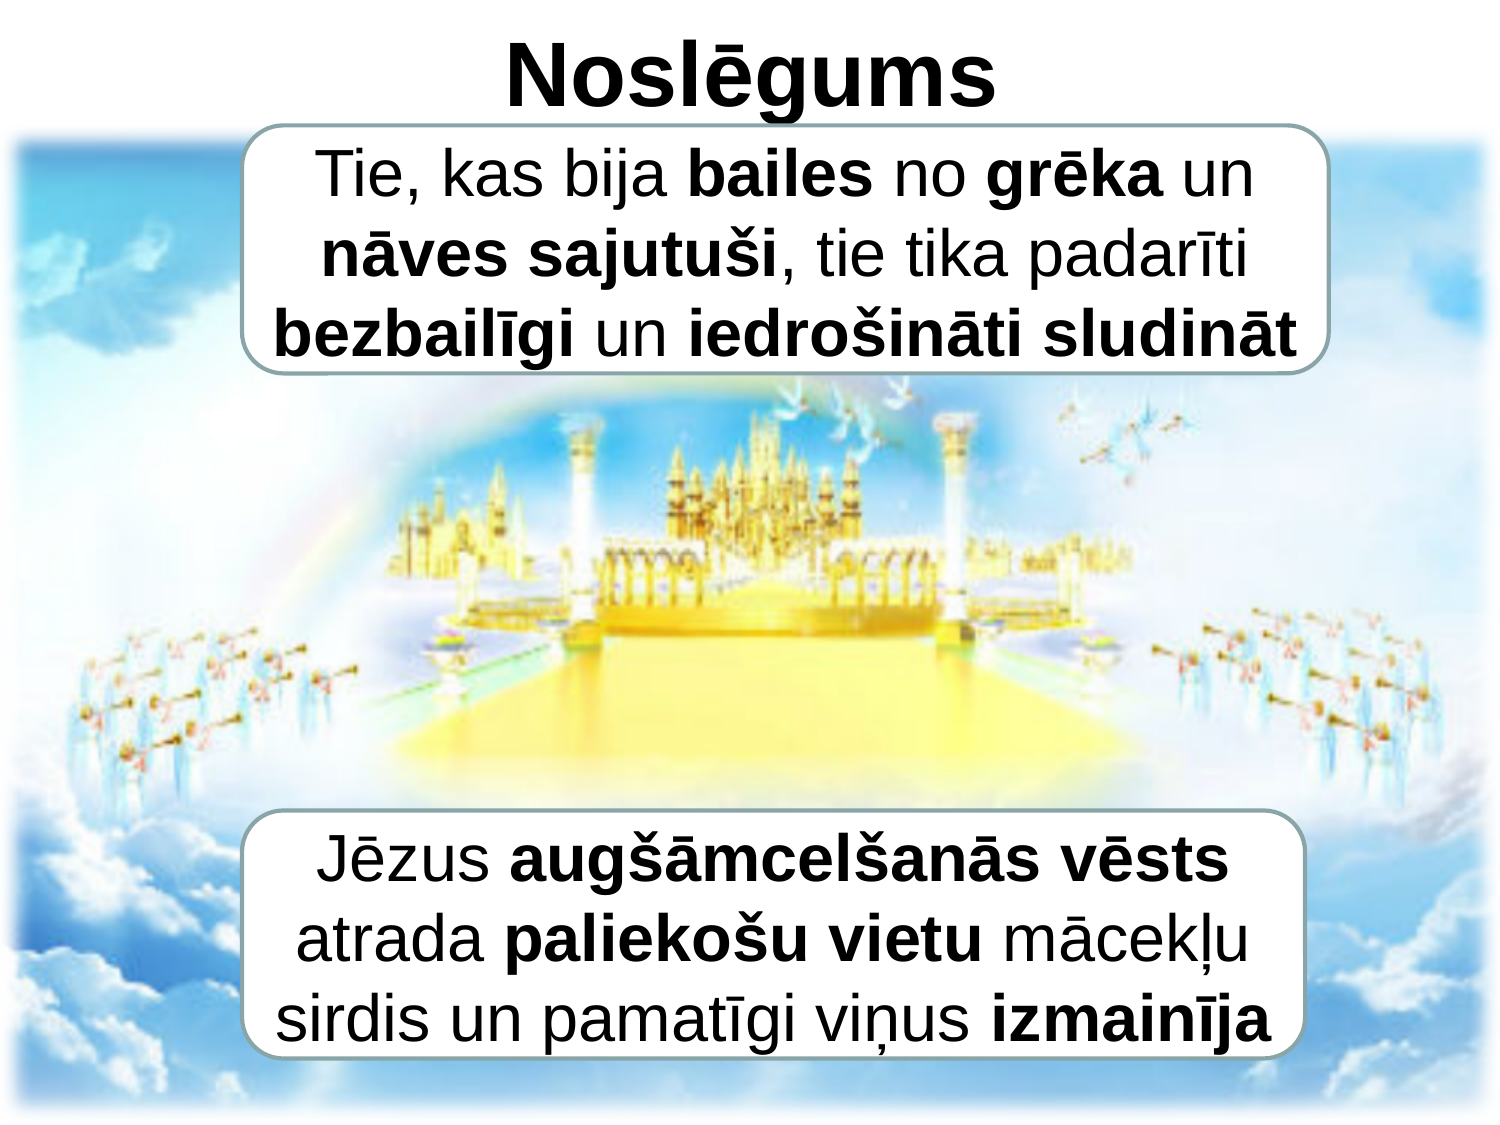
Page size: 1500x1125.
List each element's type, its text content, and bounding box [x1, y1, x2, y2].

title Noslēgums [76, 0, 1428, 123]
picture [0, 125, 1500, 1125]
